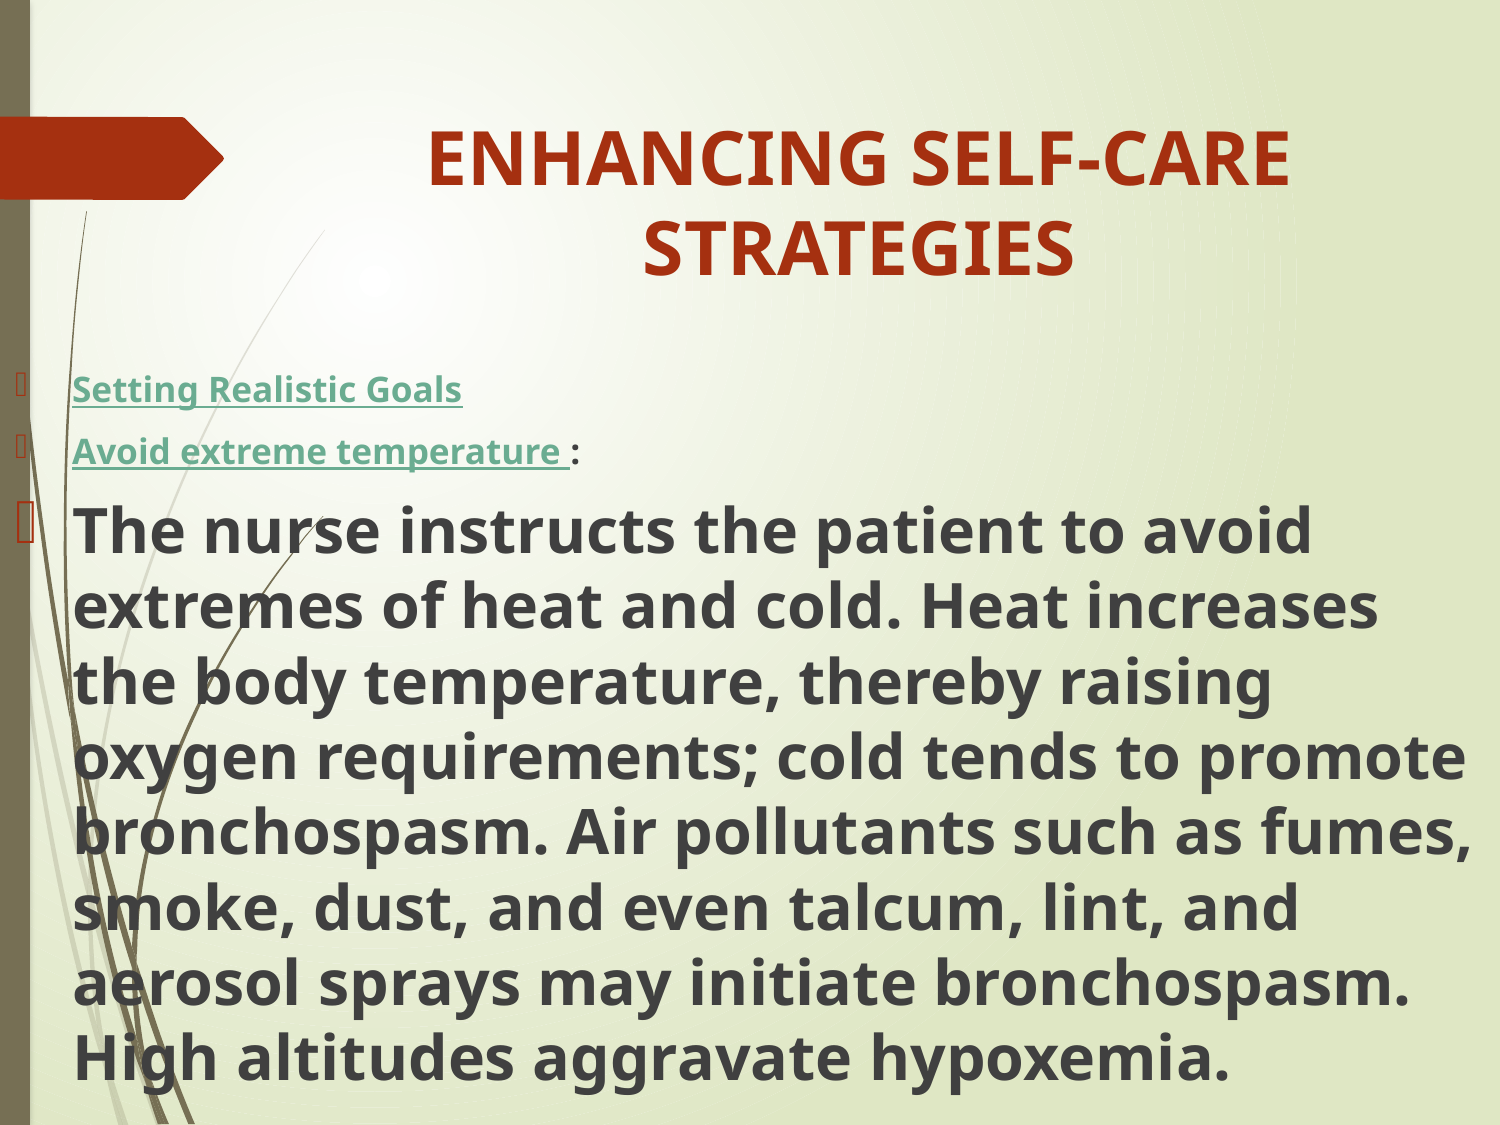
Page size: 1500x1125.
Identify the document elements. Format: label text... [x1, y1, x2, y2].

title ENHANCING SELF-CARE STRATEGIES [319, 102, 1400, 313]
list Setting Realistic Goals Avoid extreme temperature : The nurse instructs the patient to avoid extremes of heat and cold. Heat increases the body temperature, thereby raising oxygen requirements; cold tends to promote bronchospasm. Air pollutants such as fumes, smoke, dust, and even talcum, lint, and aerosol sprays may initiate bronchospasm. High altitudes aggravate hypoxemia. [0, 360, 1500, 1125]
